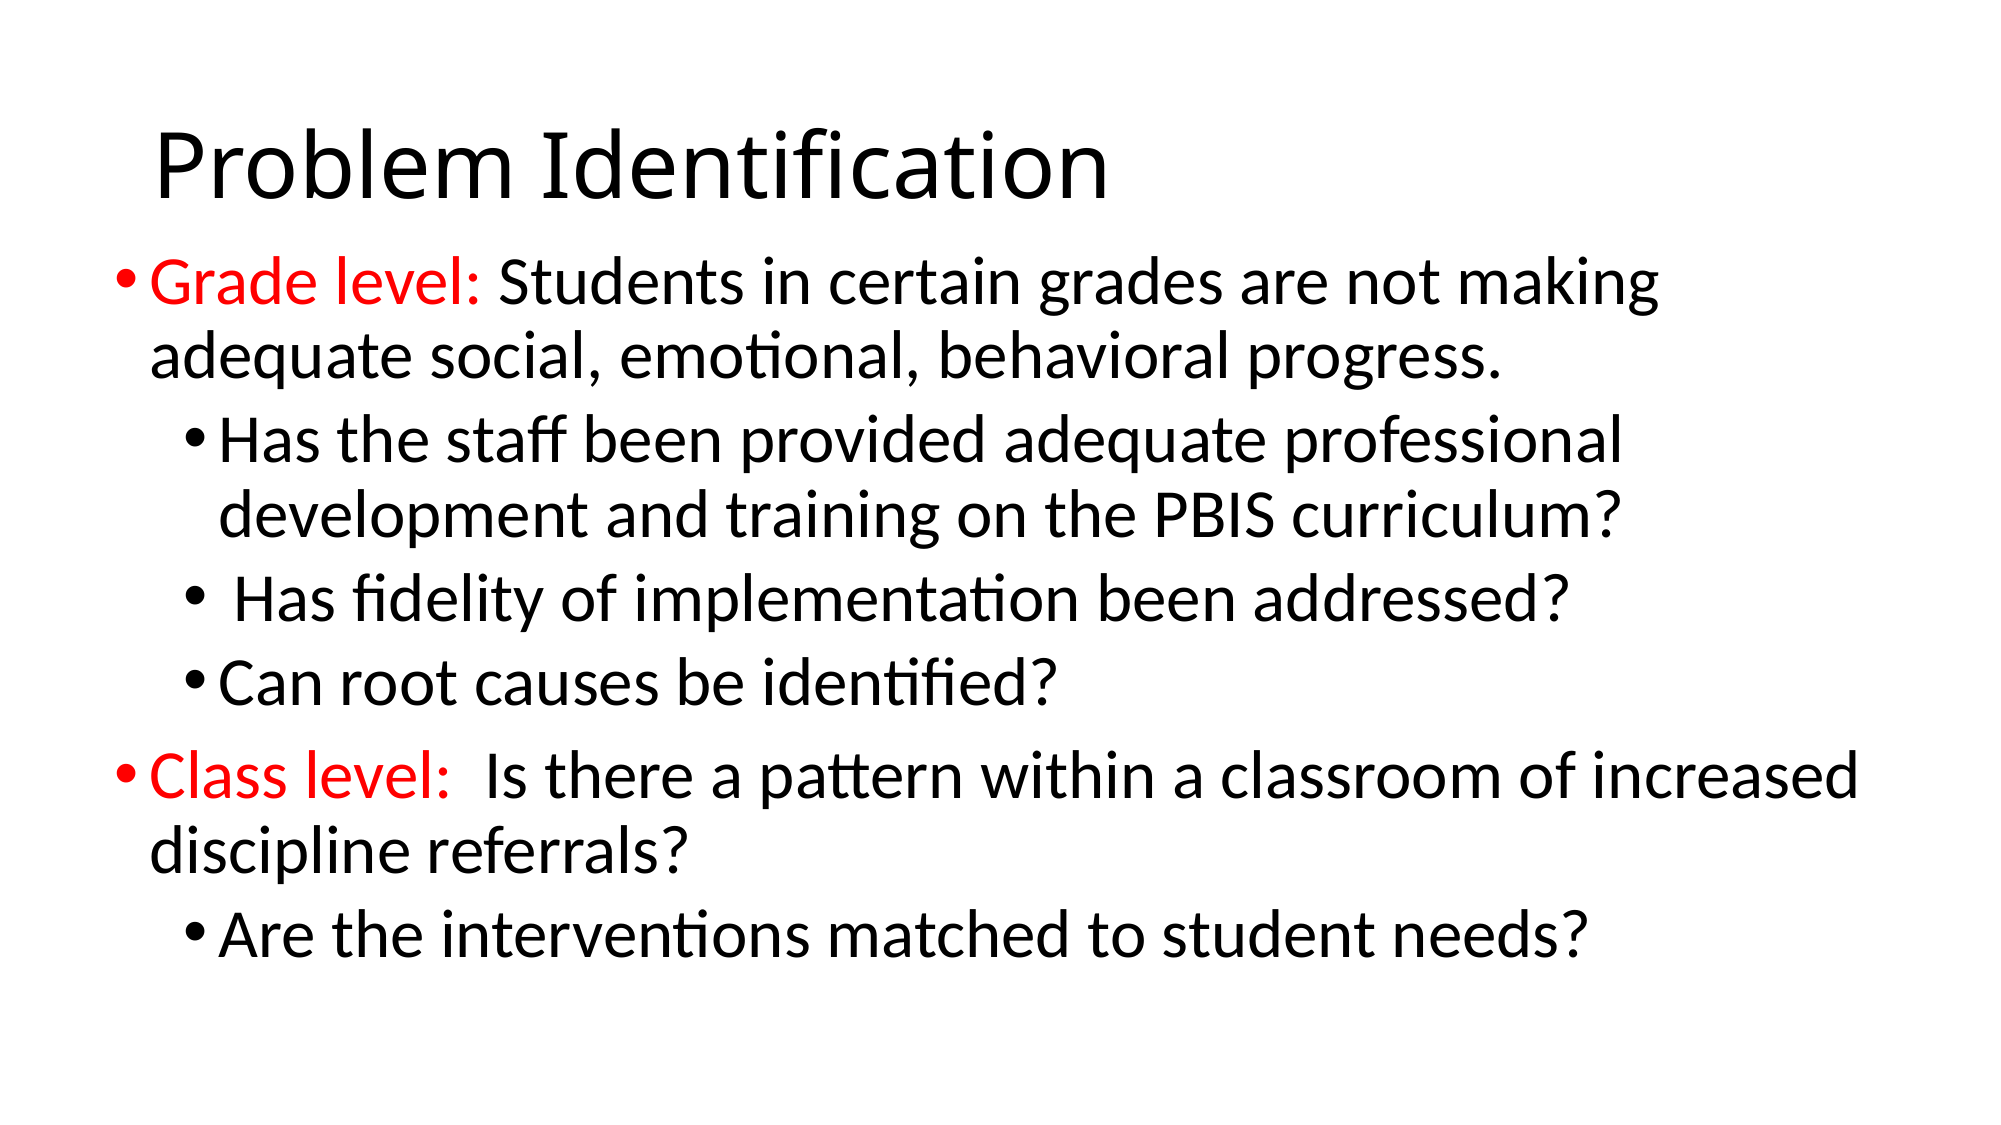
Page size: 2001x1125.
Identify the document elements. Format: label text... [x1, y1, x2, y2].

title Problem Identification [137, 59, 1863, 237]
list Grade level: Students in certain grades are not making adequate social, emotional, behavioral progress. Has the staff been provided adequate professional development and training on the PBIS curriculum? Has fidelity of implementation been addressed? Can root causes be identified? Class level: Is there a pattern within a classroom of increased discipline referrals? Are the interventions matched to student needs? [99, 237, 1900, 980]
